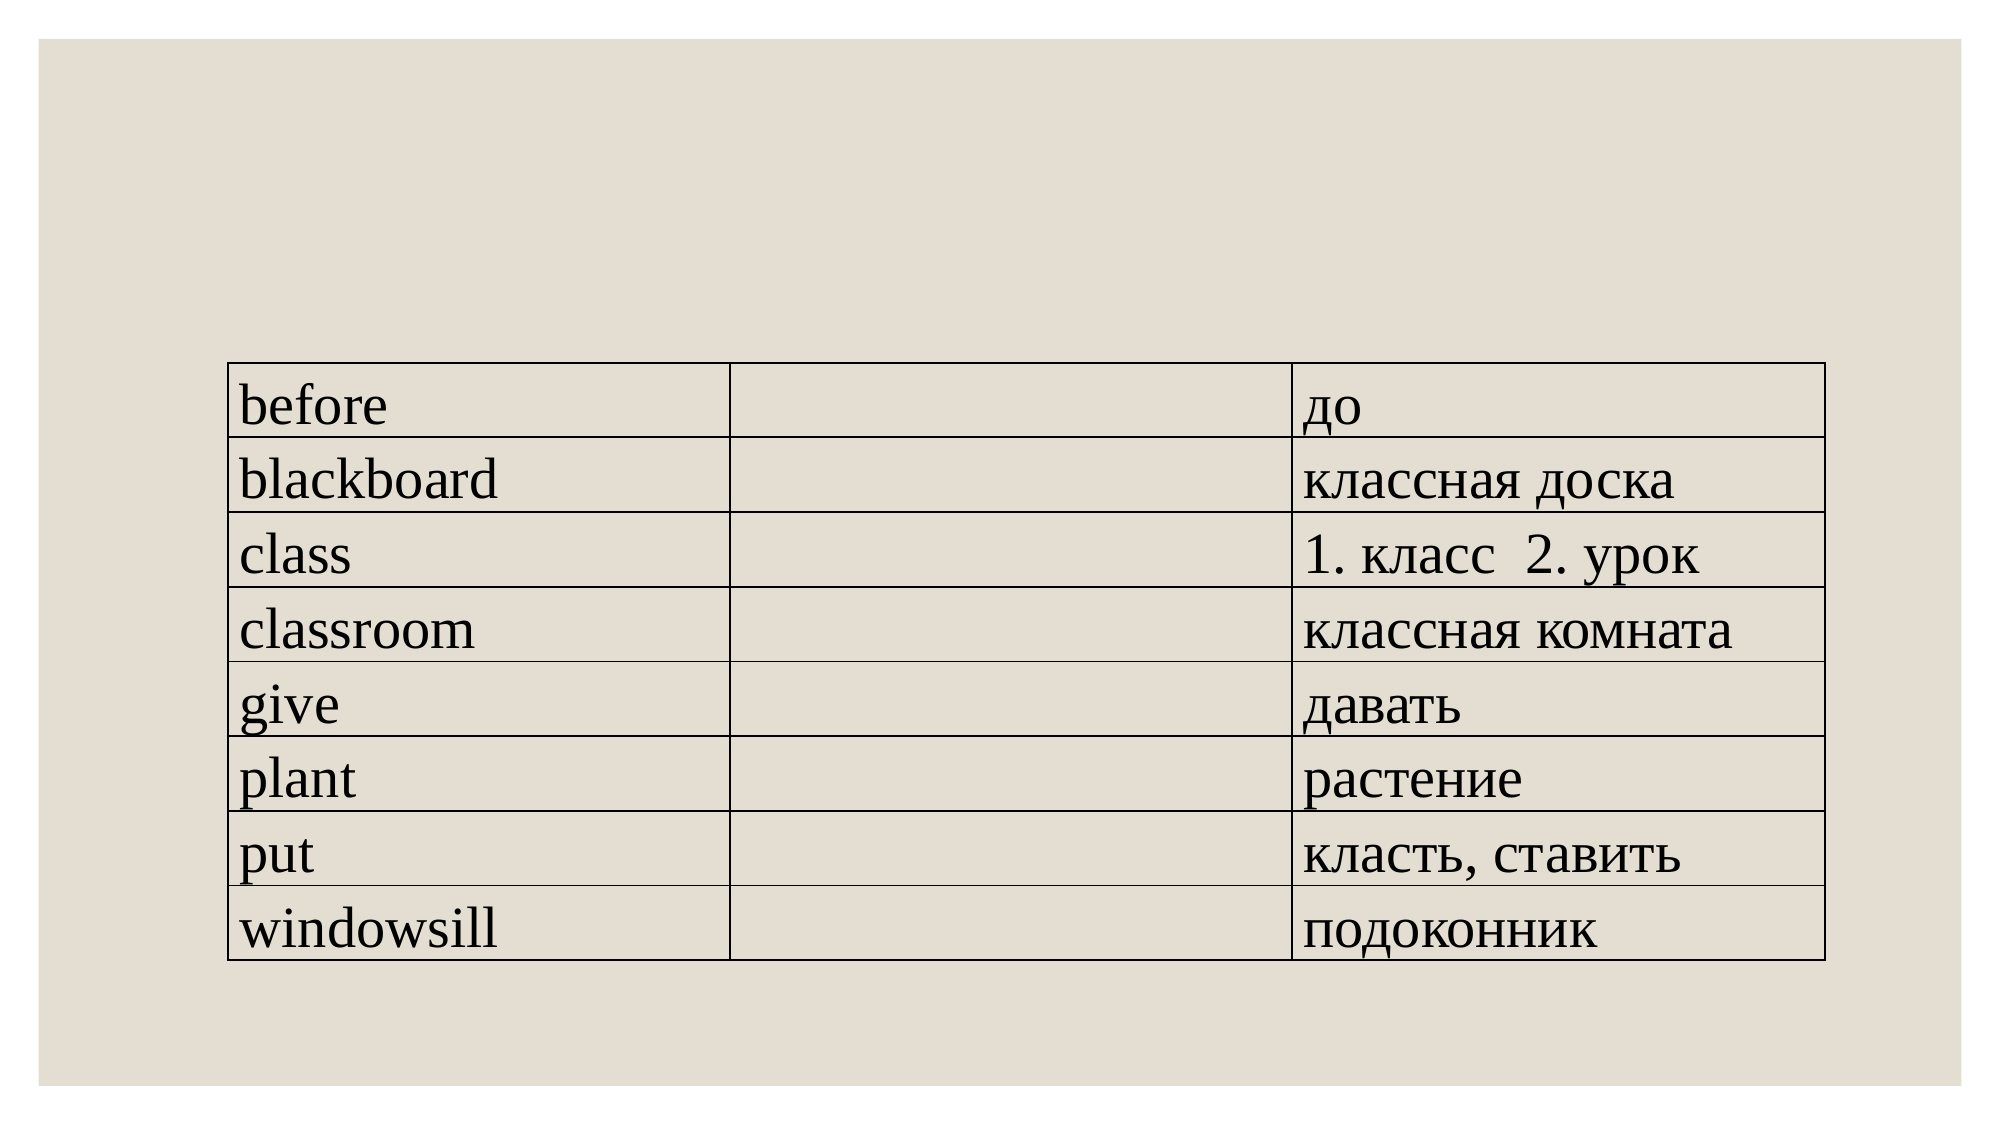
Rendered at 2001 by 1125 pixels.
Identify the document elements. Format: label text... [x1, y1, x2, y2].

table_cell классная доска [1293, 438, 1824, 511]
table_cell подоконник [1293, 886, 1824, 959]
table_cell classroom [229, 588, 729, 661]
table_cell blackboard [229, 438, 729, 511]
table_cell давать [1293, 662, 1824, 735]
table_cell [731, 662, 1291, 735]
table_cell [731, 438, 1291, 511]
table_cell plant [229, 737, 729, 810]
table_cell класть, ставить [1293, 812, 1824, 885]
table_cell классная комната [1293, 588, 1824, 661]
table_cell растение [1293, 737, 1824, 810]
table_header до [1293, 364, 1824, 436]
table_cell put [229, 812, 729, 885]
table_cell 1. класс 2. урок [1293, 513, 1824, 586]
table_cell class [229, 513, 729, 586]
table_cell give [229, 662, 729, 735]
table_header before [229, 364, 729, 436]
table_cell [731, 513, 1291, 586]
table_header [731, 364, 1291, 436]
table_cell windowsill [229, 886, 729, 959]
table_cell [731, 737, 1291, 810]
table_cell [731, 588, 1291, 661]
table_cell [731, 886, 1291, 959]
table_cell [731, 812, 1291, 885]
